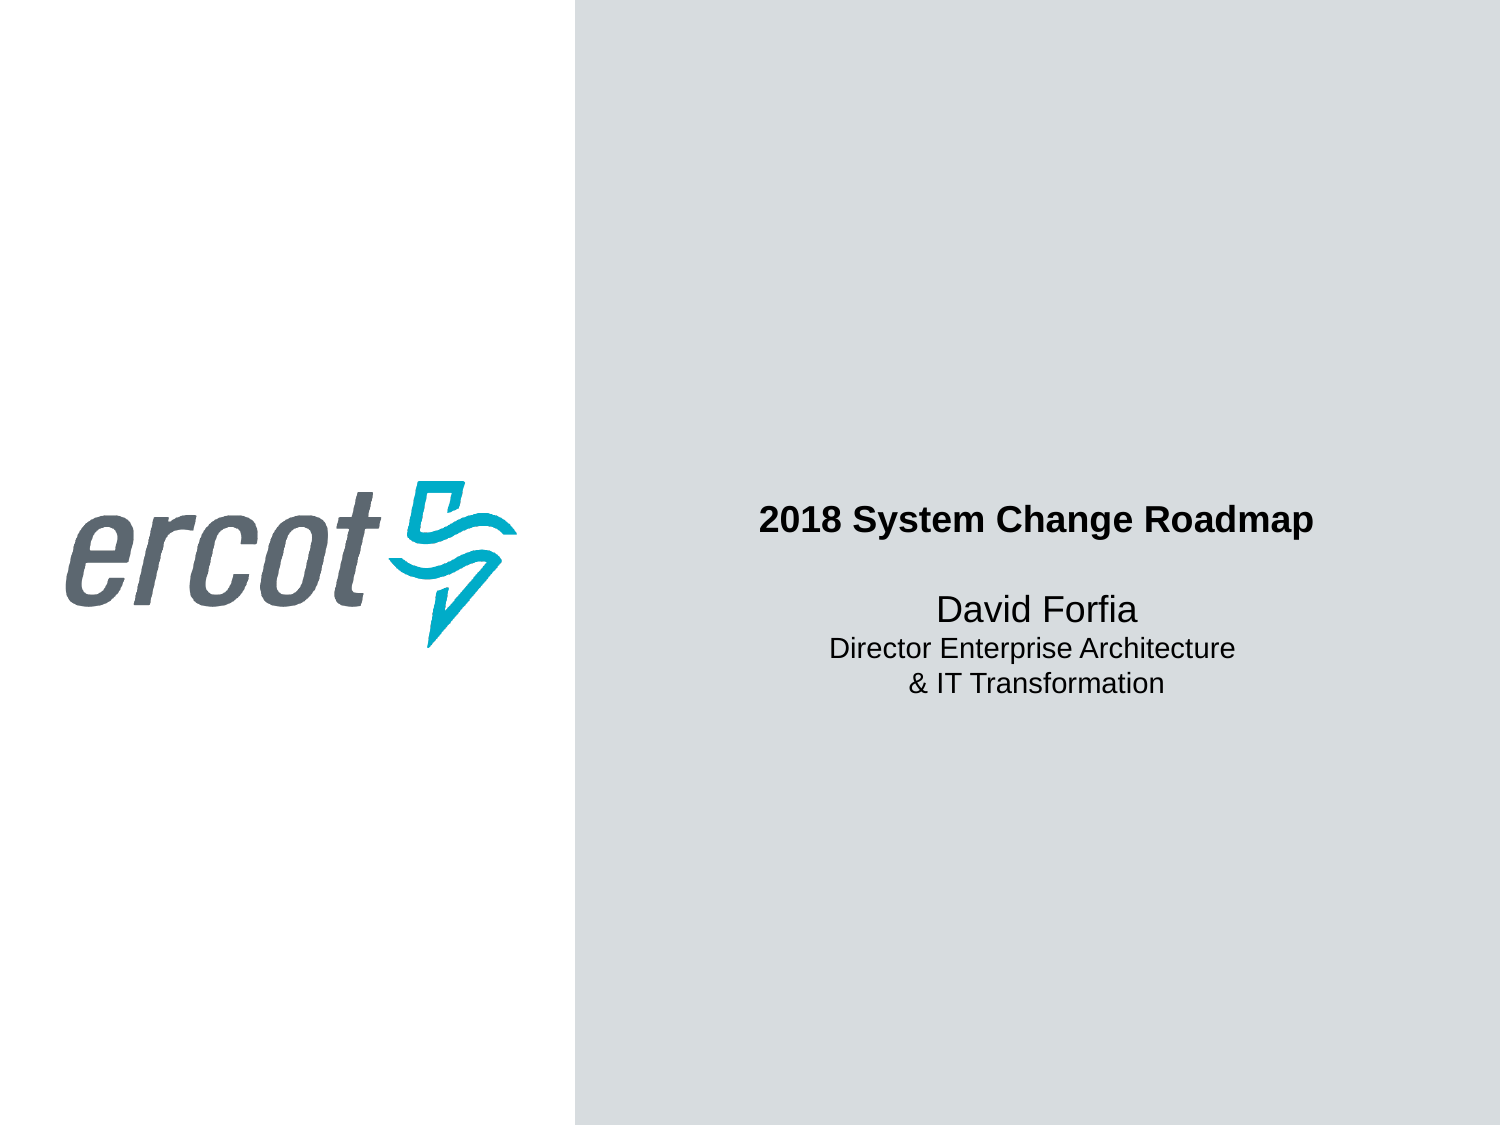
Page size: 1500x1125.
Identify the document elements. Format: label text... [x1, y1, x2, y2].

picture [56, 471, 525, 654]
text_box 2018 System Change Roadmap David Forfia Director Enterprise Architecture & IT Transformation [573, 487, 1500, 708]
